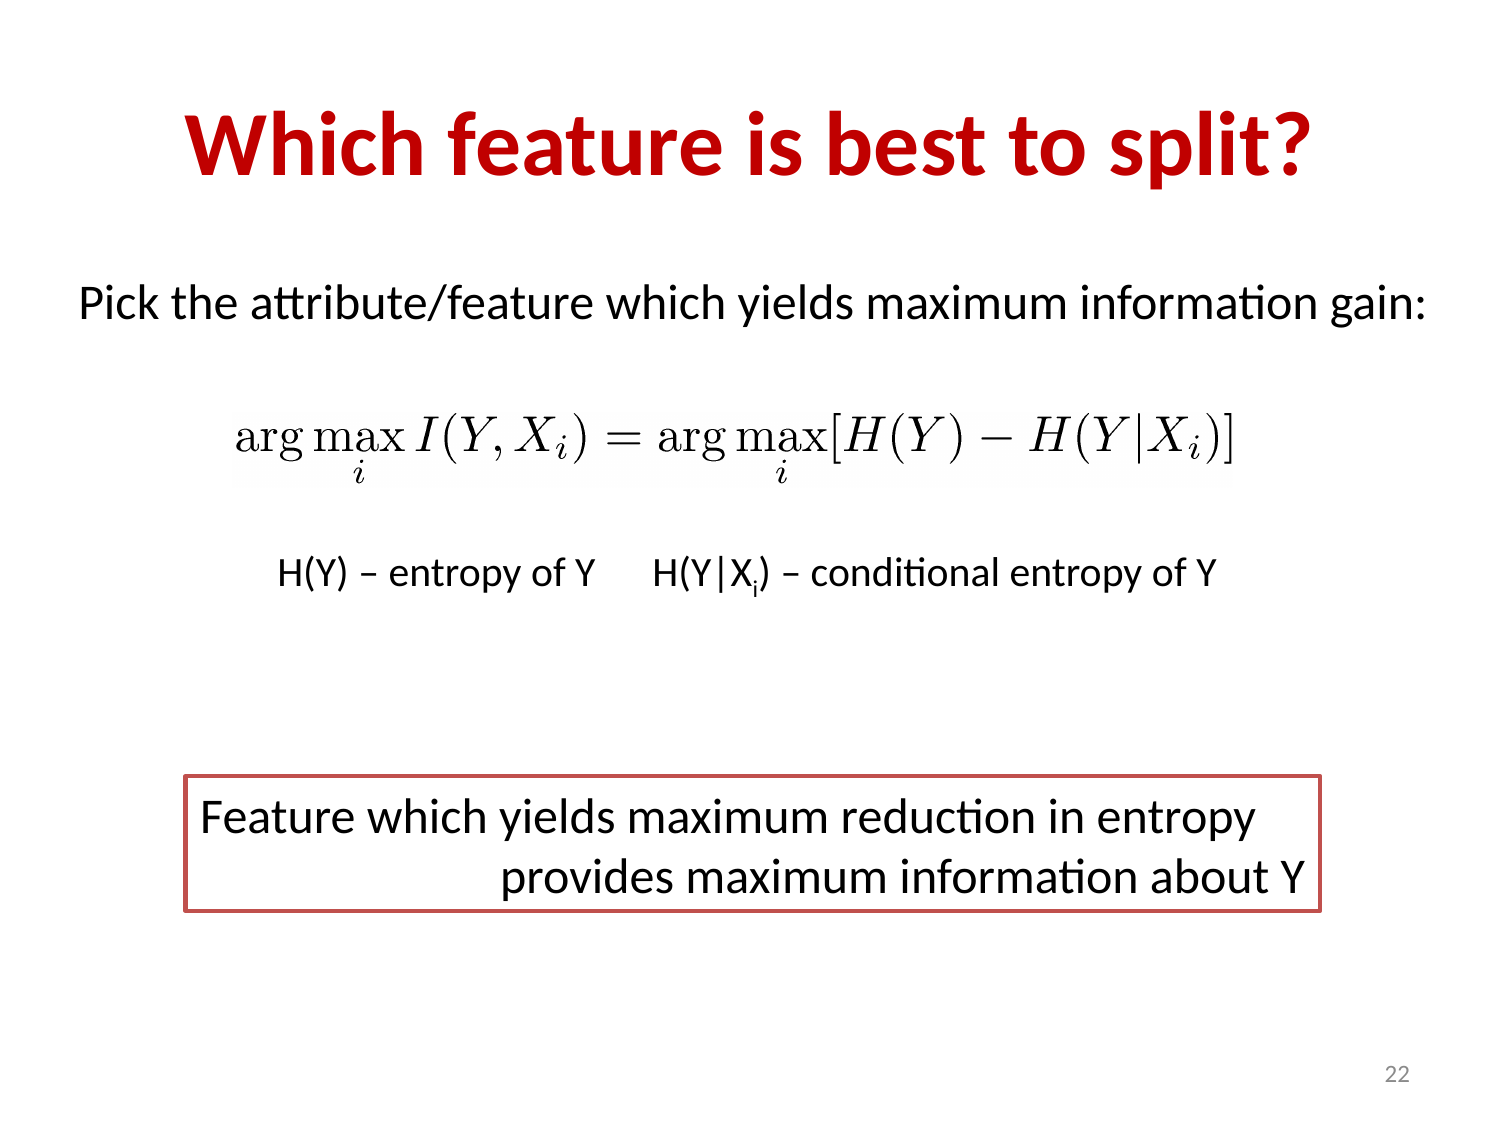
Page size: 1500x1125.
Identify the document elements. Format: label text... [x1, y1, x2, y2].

text_box H(Y) – entropy of Y H(Y|Xi) – conditional entropy of Y [112, 537, 1438, 610]
title Which feature is best to split? [75, 45, 1425, 233]
picture [232, 412, 1233, 488]
text_box Feature which yields maximum reduction in entropy provides maximum information about Y [183, 774, 1322, 913]
text_box Pick the attribute/feature which yields maximum information gain: [63, 262, 1444, 338]
slide_number 22 [1074, 1042, 1425, 1103]
